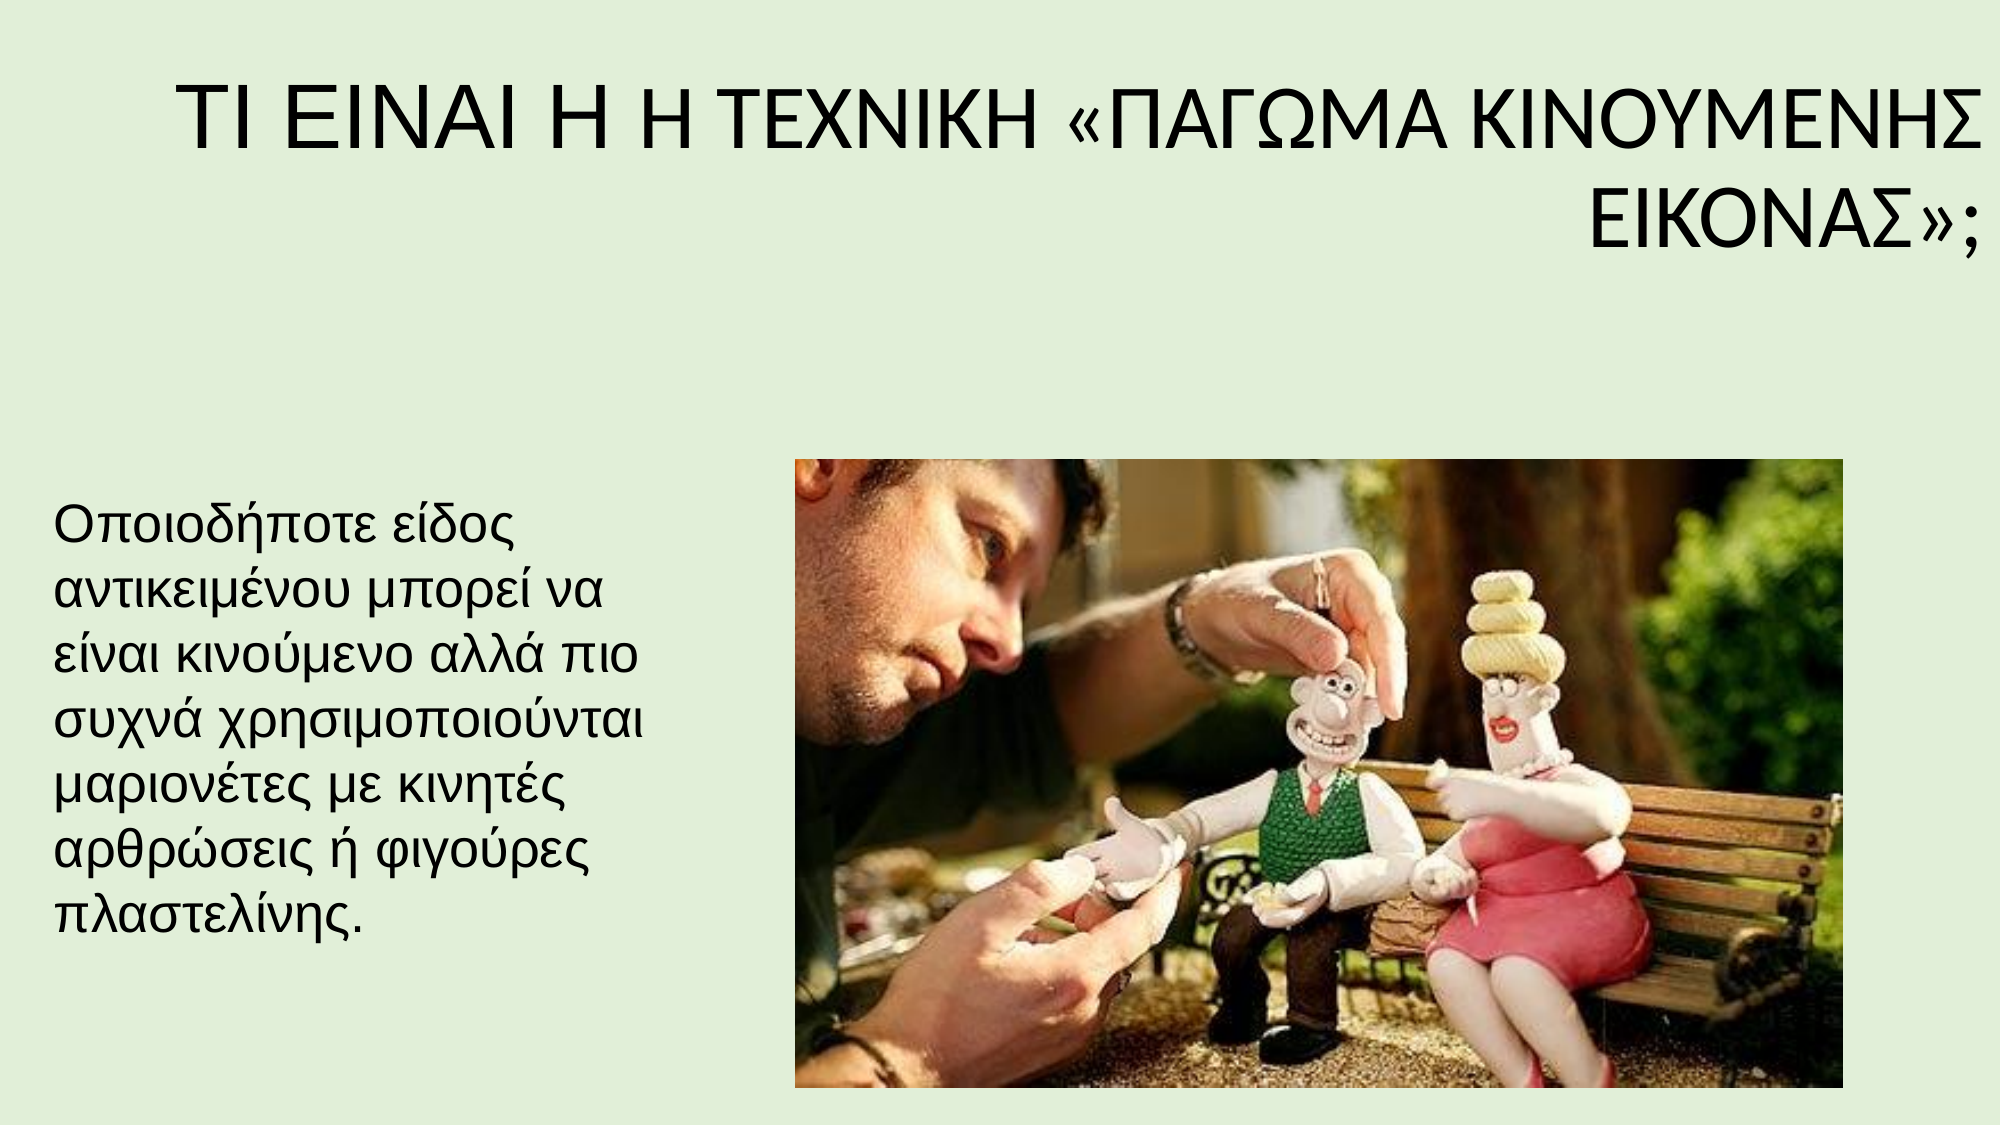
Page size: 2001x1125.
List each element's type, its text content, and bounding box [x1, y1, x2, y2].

title ΤΙ ΕΙΝΑΙ Η Η ΤΕΧΝΙΚΗ «ΠΑΓΩΜΑ ΚΙΝΟΥΜΕΝΗΣ ΕΙΚΟΝΑΣ»; [0, 59, 2000, 278]
picture [795, 458, 1843, 1088]
text_box Οποιοδήποτε είδος αντικειμένου μπορεί να είναι κινούμενο αλλά πιο συχνά χρησιμοποιούνται μαριονέτες με κινητές αρθρώσεις ή φιγούρες πλαστελίνης. [38, 480, 741, 997]
